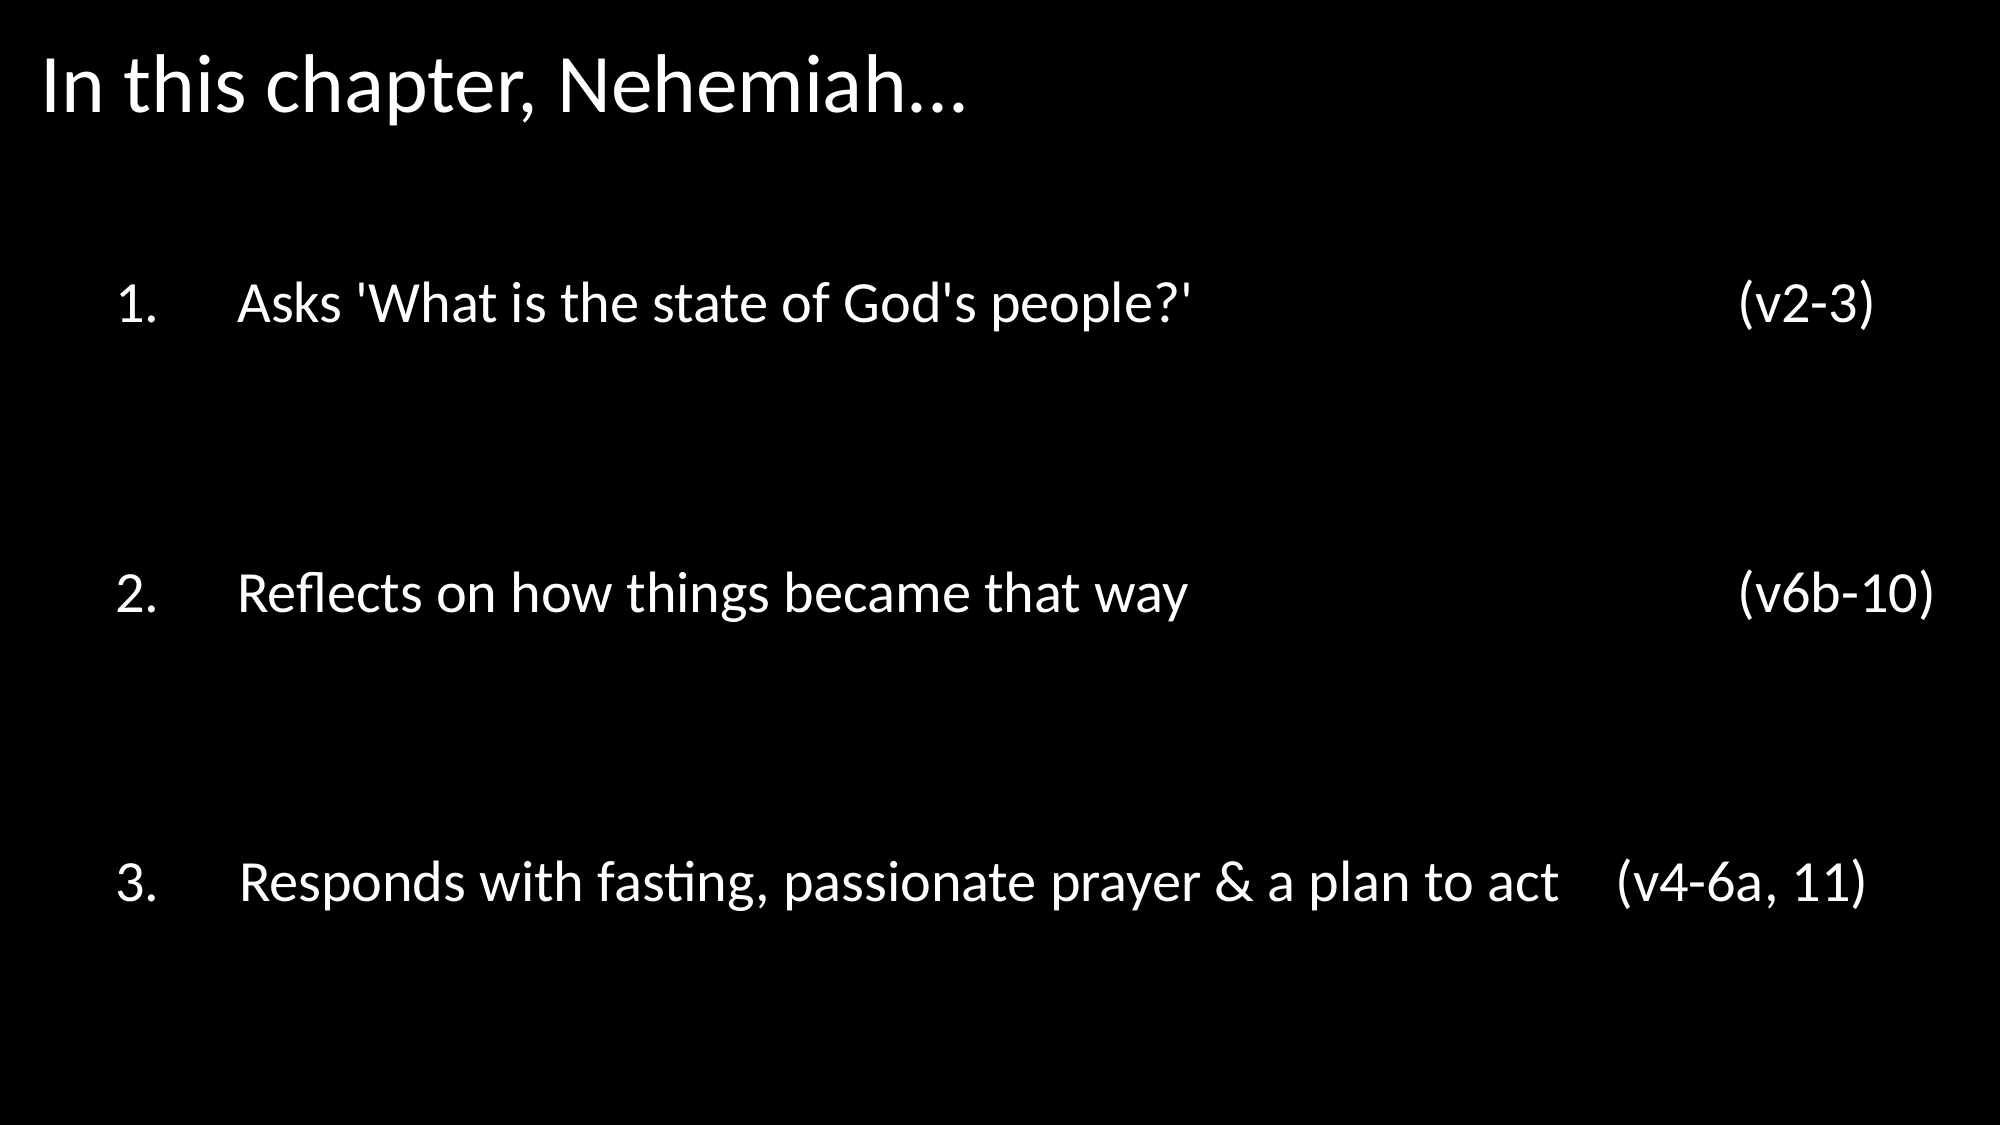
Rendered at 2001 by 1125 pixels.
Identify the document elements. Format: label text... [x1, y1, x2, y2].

text_box In this chapter, Nehemiah... Asks 'What is the state of God's people?' (v2-3) Reflects on how things became that way (v6b-10) 3. Responds with fasting, passionate prayer & a plan to act (v4-6a, 11) [25, 21, 1995, 1125]
